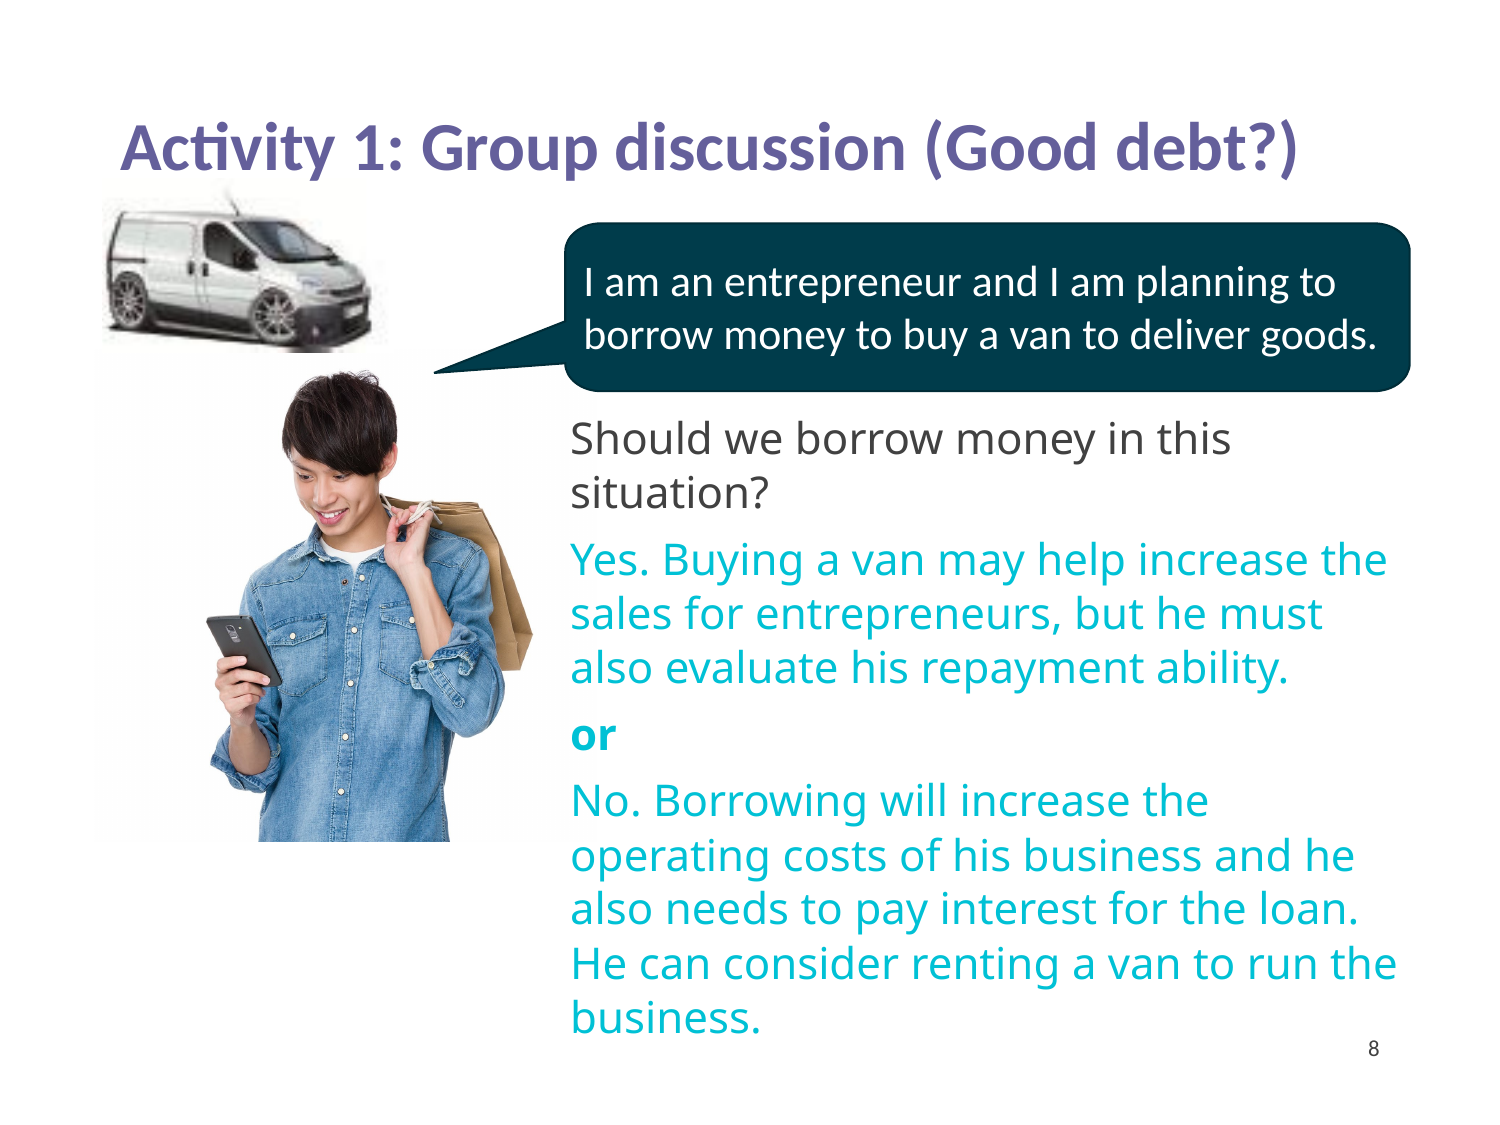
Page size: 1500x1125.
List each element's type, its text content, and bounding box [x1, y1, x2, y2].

slide_number 8 [1353, 1035, 1381, 1062]
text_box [433, 223, 1410, 392]
list Should we borrow money in this situation? Yes. Buying a van may help increase the sales for entrepreneurs, but he must also evaluate his repayment ability. or No. Borrowing will increase the operating costs of his business and he also needs to pay interest for the loan. He can consider renting a van to run the business. [569, 408, 1414, 968]
picture [94, 178, 597, 842]
list Activity 1: Group discussion (Good debt?) [119, 113, 1381, 198]
